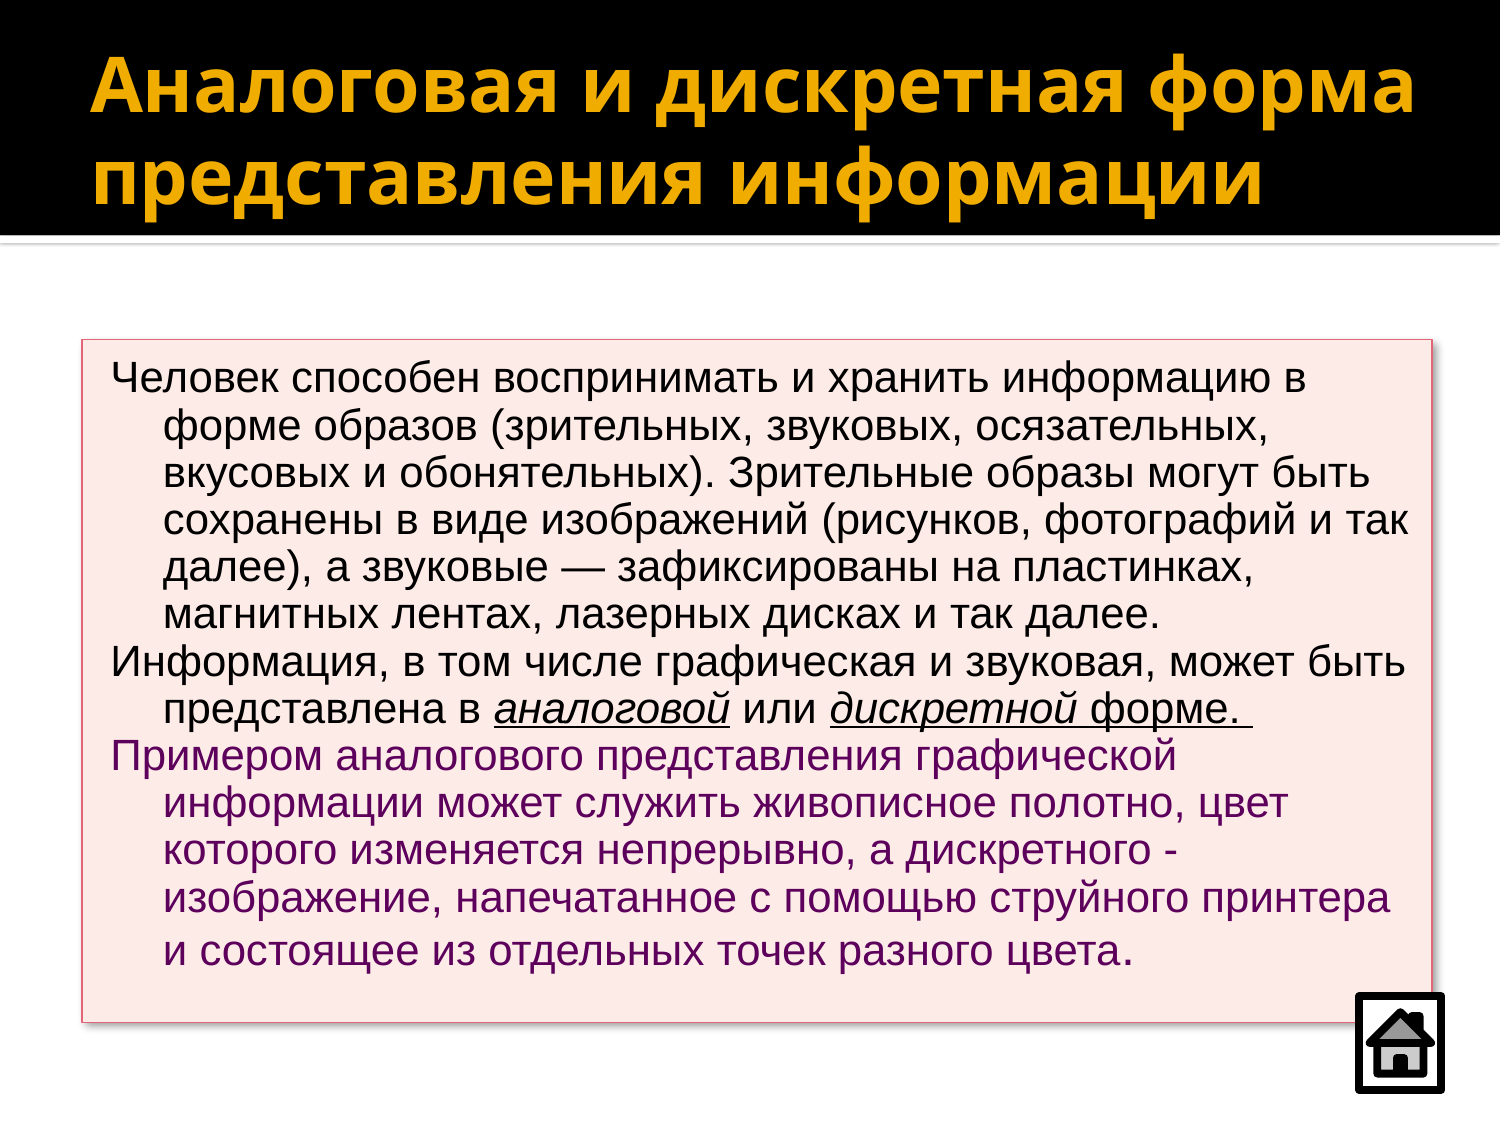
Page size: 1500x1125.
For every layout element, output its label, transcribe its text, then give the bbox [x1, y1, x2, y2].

text_box [1355, 992, 1445, 1094]
title Аналоговая и дискретная форма представления информации [75, 25, 1425, 231]
list Человек способен воспринимать и хранить информацию в форме образов (зрительных, звуковых, осязательных, вкусовых и обонятельных). Зрительные образы могут быть сохранены в виде изображений (рисунков, фотографий и так далее), а звуковые — зафиксированы на пластинках, магнитных лентах, лазерных дисках и так далее. Информация, в том числе графическая и звуковая, может быть представлена в аналоговой или дискретной форме. Примером аналогового представления графической информации может служить живописное полотно, цвет которого изменяется непрерывно, а дискретного - изображение, напечатанное с помощью струйного принтера и состоящее из отдельных точек разного цвета. [81, 339, 1433, 1023]
